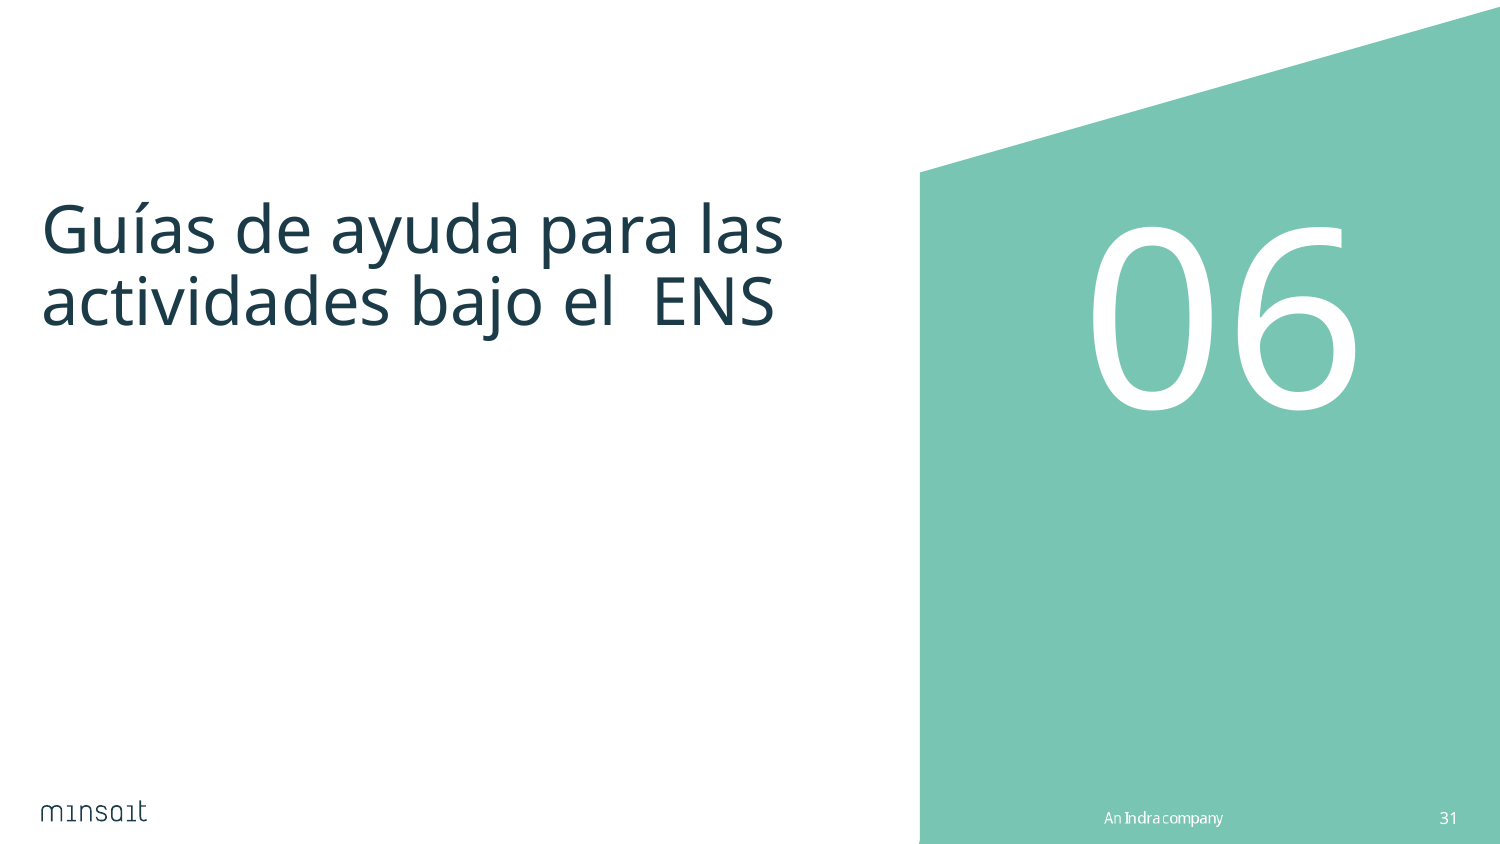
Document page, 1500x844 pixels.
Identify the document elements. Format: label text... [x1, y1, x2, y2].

title Guías de ayuda para las actividades bajo el ENS [41, 196, 909, 399]
list 06 [994, 184, 1454, 434]
